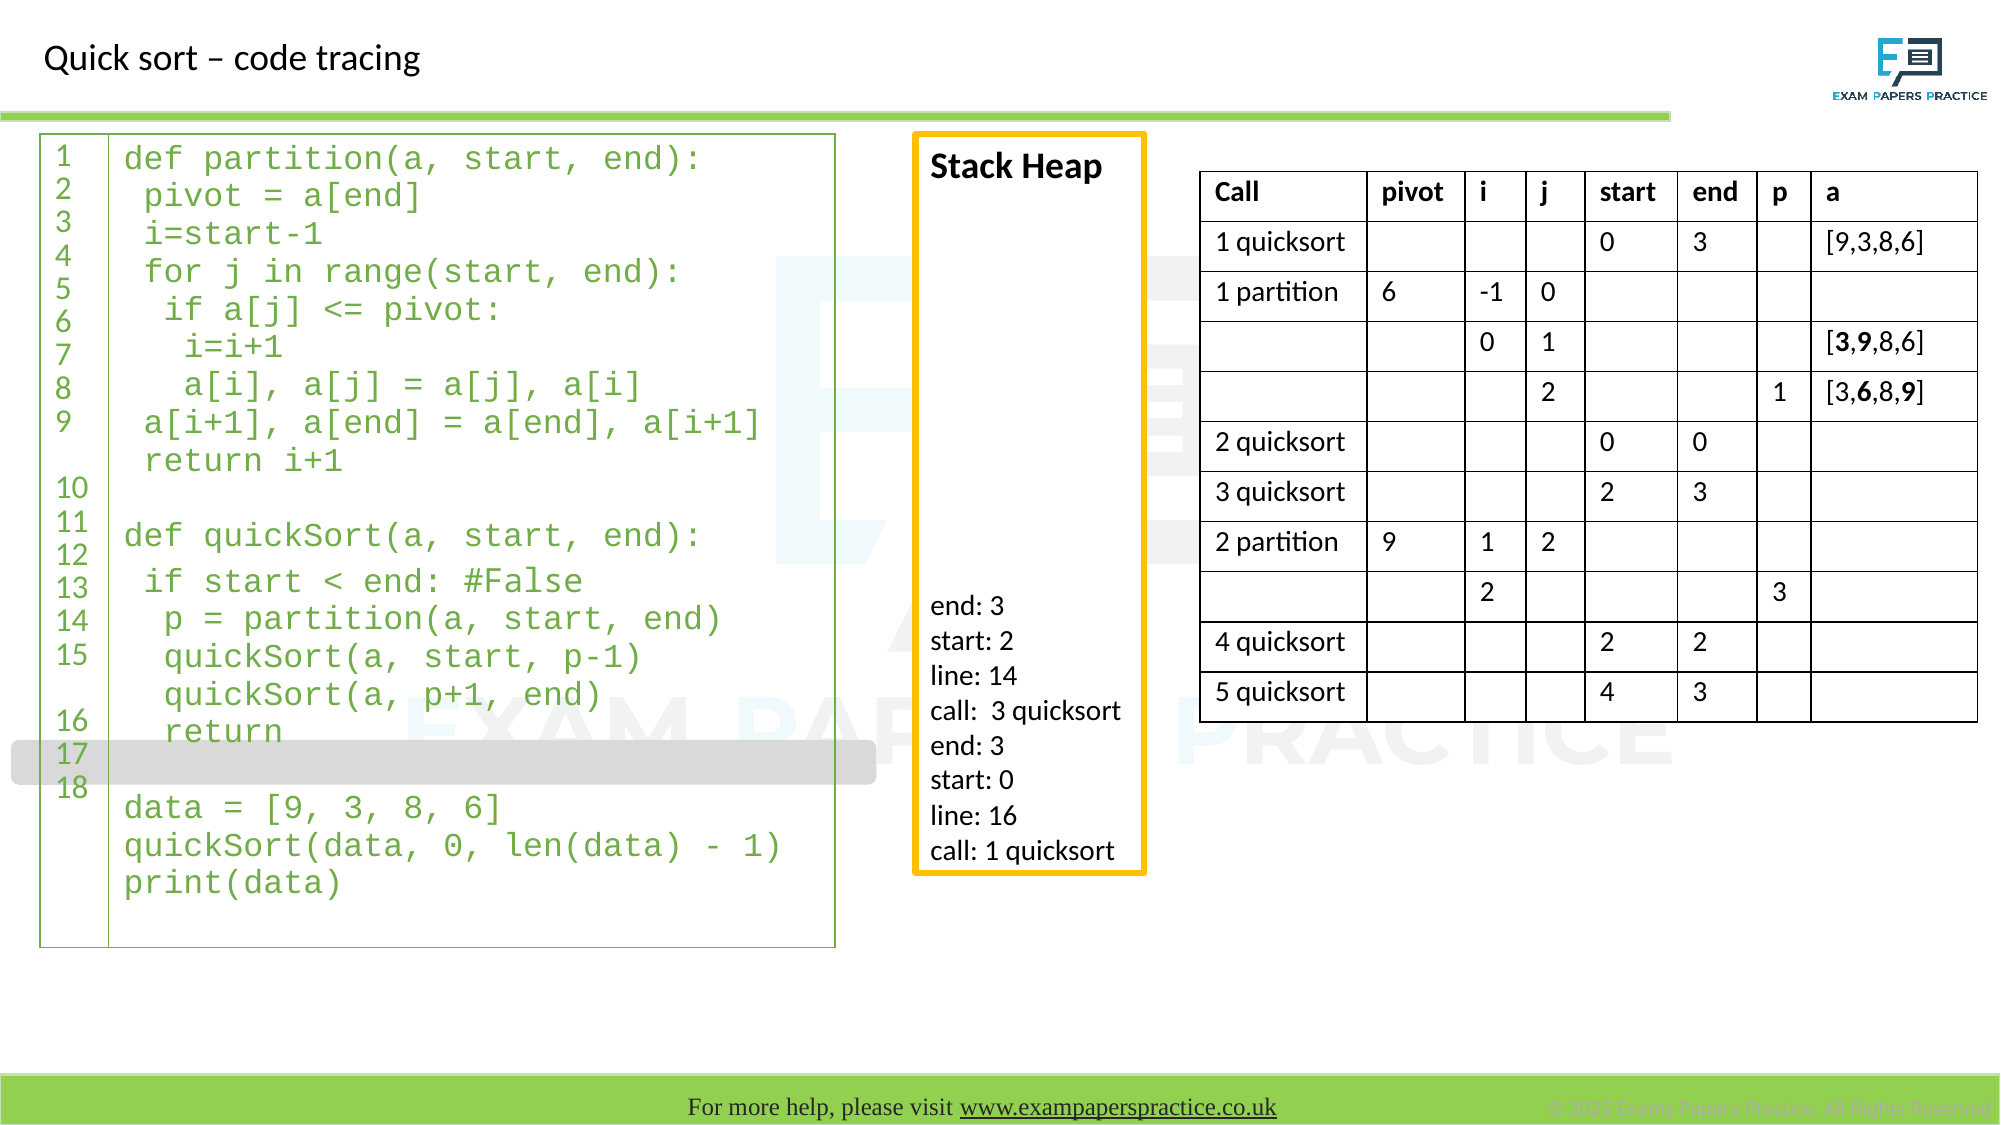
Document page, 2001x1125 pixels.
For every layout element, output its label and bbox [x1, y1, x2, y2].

table_cell [1201, 572, 1366, 621]
table_cell [1466, 673, 1525, 721]
table_header [109, 135, 834, 947]
table_cell [1586, 572, 1677, 621]
table_cell [1368, 372, 1464, 421]
table_header [1586, 172, 1677, 221]
table_header [1527, 172, 1584, 221]
table_cell [1527, 272, 1584, 321]
table_cell [1678, 372, 1756, 421]
table_cell [1678, 272, 1756, 321]
table_cell [1466, 372, 1525, 421]
table_cell [1678, 222, 1756, 271]
table_cell [1368, 422, 1464, 471]
table_cell [1758, 222, 1810, 271]
table_cell [1201, 372, 1366, 421]
table_cell [1201, 522, 1366, 571]
table_cell [1812, 472, 1977, 521]
text_box [11, 739, 39, 785]
table_cell [1527, 422, 1584, 471]
table_cell [1758, 422, 1810, 471]
table_cell [1586, 522, 1677, 571]
table_cell [1678, 472, 1756, 521]
table_cell [1678, 322, 1756, 371]
table_cell [1678, 623, 1756, 671]
table_cell [1527, 572, 1584, 621]
table_cell [1466, 522, 1525, 571]
table_cell [1586, 222, 1677, 271]
table_cell [1368, 322, 1464, 371]
table_cell [1466, 272, 1525, 321]
table_cell [1758, 322, 1810, 371]
table_cell [1812, 673, 1977, 721]
table_cell [1466, 472, 1525, 521]
table_cell [1368, 472, 1464, 521]
table_cell [1678, 673, 1756, 721]
table_header [41, 135, 108, 947]
table_cell [1527, 623, 1584, 671]
table_header [1678, 172, 1756, 221]
table_cell [1201, 222, 1366, 271]
table_cell [1527, 522, 1584, 571]
table_cell [1586, 422, 1677, 471]
table_cell [1812, 322, 1977, 371]
table_cell [1368, 623, 1464, 671]
table_header [1368, 172, 1464, 221]
table_cell [1812, 272, 1977, 321]
table_cell [1758, 472, 1810, 521]
text_box [28, 25, 1072, 86]
table_cell [1368, 522, 1464, 571]
table_cell [1201, 673, 1366, 721]
table_cell [1586, 673, 1677, 721]
table_cell [1201, 422, 1366, 471]
table_cell [1368, 673, 1464, 721]
table_cell [1527, 673, 1584, 721]
table_cell [1758, 372, 1810, 421]
table_cell [1678, 522, 1756, 571]
table_cell [1586, 272, 1677, 321]
table_cell [1586, 623, 1677, 671]
table_cell [1368, 222, 1464, 271]
table_cell [1201, 623, 1366, 671]
table_cell [1758, 522, 1810, 571]
table_cell [1678, 422, 1756, 471]
table_cell [1466, 222, 1525, 271]
table_cell [1758, 673, 1810, 721]
text_box [915, 133, 1145, 874]
table_cell [1586, 322, 1677, 371]
table_cell [1466, 572, 1525, 621]
table_cell [1527, 322, 1584, 371]
table_cell [1586, 472, 1677, 521]
table_cell [1527, 472, 1584, 521]
table_header [1758, 172, 1810, 221]
table_cell [1201, 322, 1366, 371]
table_header [1201, 172, 1366, 221]
table_cell [1466, 623, 1525, 671]
text_box [836, 739, 877, 785]
table_cell [1758, 272, 1810, 321]
table_cell [1758, 572, 1810, 621]
table_cell [1201, 472, 1366, 521]
table_cell [1201, 272, 1366, 321]
table_cell [1527, 372, 1584, 421]
table_header [1812, 172, 1977, 221]
table_cell [1368, 572, 1464, 621]
table_cell [1678, 572, 1756, 621]
table_cell [1758, 623, 1810, 671]
table_cell [1812, 623, 1977, 671]
table_cell [1466, 422, 1525, 471]
table_cell [1812, 572, 1977, 621]
table_cell [1812, 522, 1977, 571]
table_cell [1812, 372, 1977, 421]
table_cell [1586, 372, 1677, 421]
table_cell [1812, 422, 1977, 471]
table_cell [1466, 322, 1525, 371]
table_cell [1527, 222, 1584, 271]
table_cell [1368, 272, 1464, 321]
table_header [1466, 172, 1525, 221]
table_cell [1812, 222, 1977, 271]
